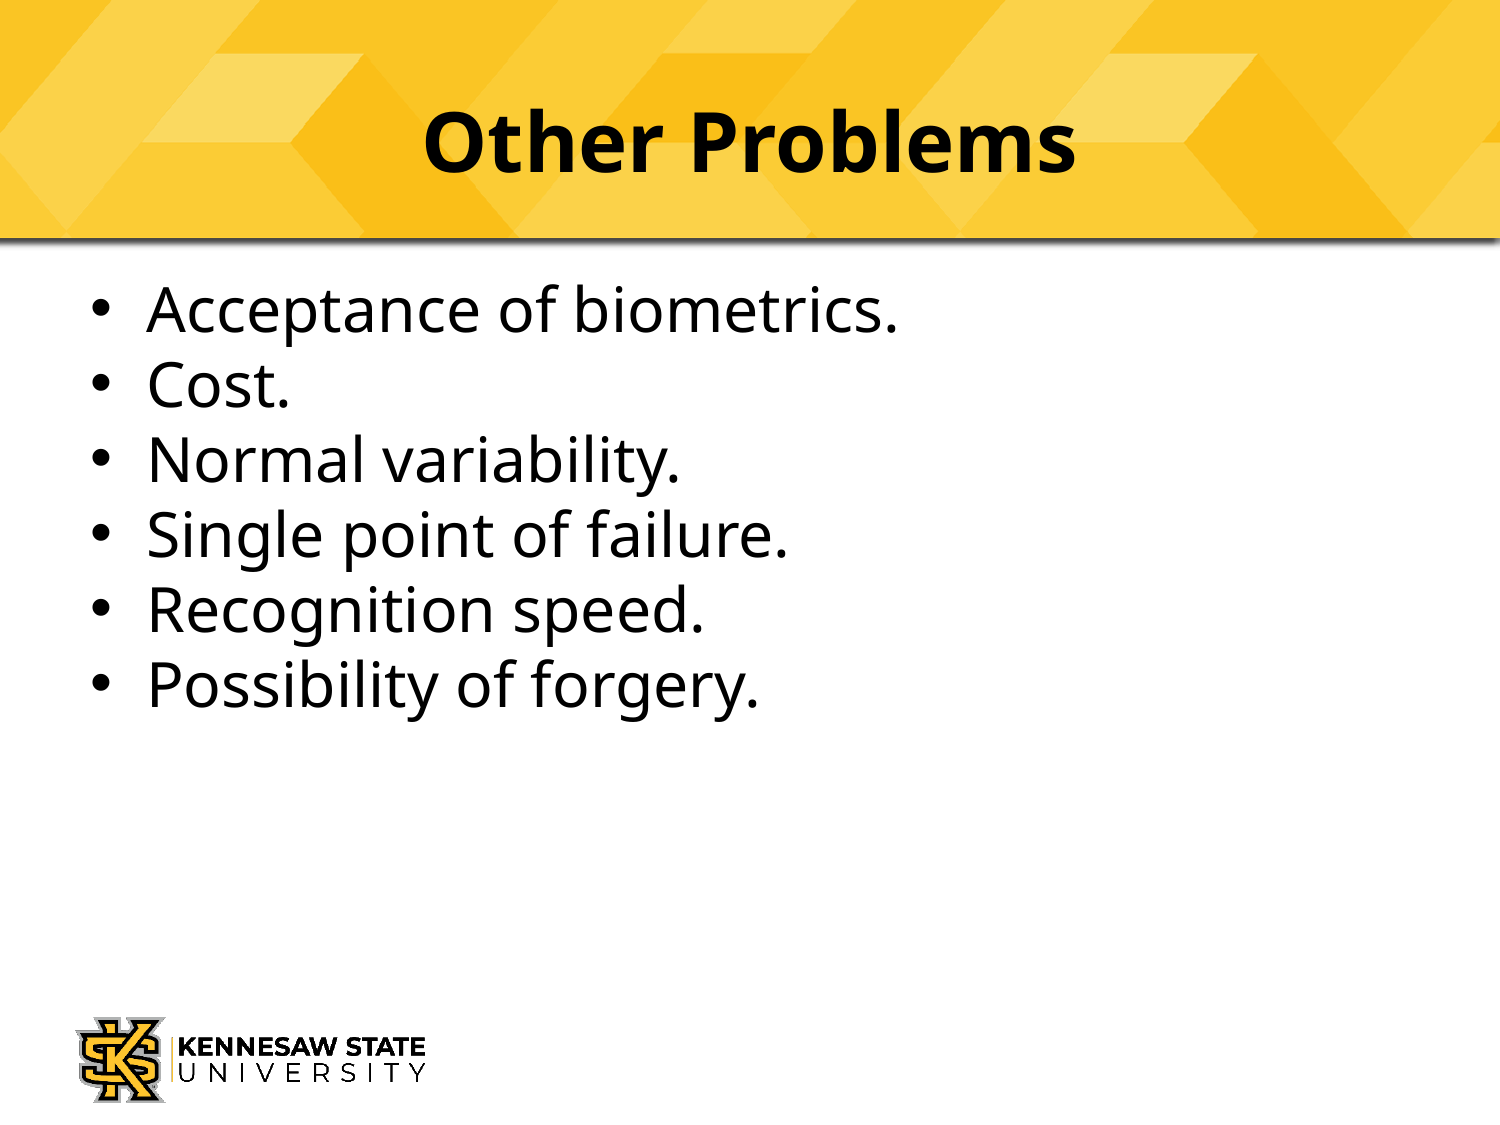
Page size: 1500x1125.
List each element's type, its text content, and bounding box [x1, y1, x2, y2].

picture [75, 1017, 425, 1103]
title Other Problems [75, 45, 1425, 233]
picture [0, 0, 1500, 251]
list Acceptance of biometrics. Cost. Normal variability. Single point of failure. Recognition speed. Possibility of forgery. [75, 262, 1425, 1005]
